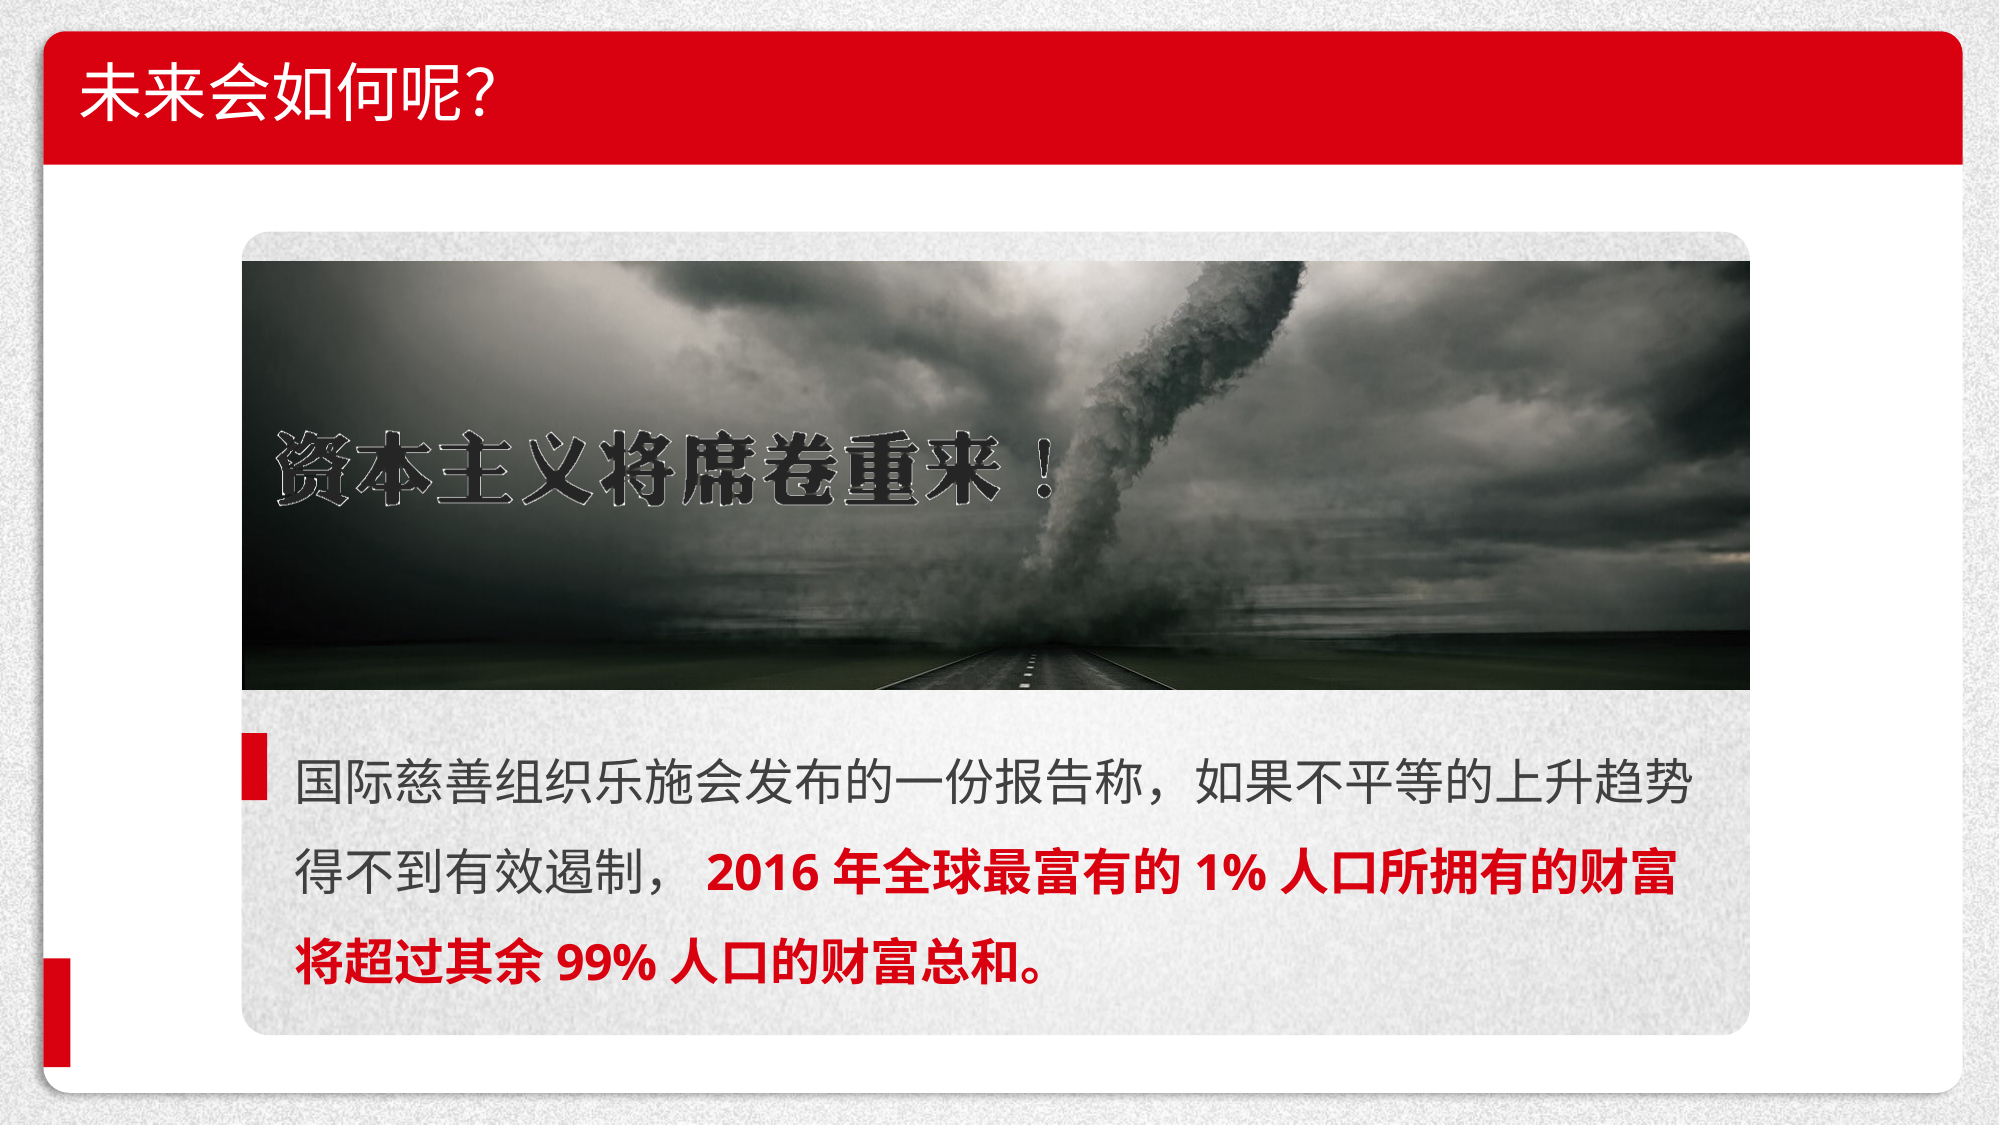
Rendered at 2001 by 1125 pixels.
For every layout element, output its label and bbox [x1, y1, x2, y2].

text_box [241, 561, 1750, 1036]
text_box [241, 231, 1750, 388]
picture [0, 0, 2000, 1125]
